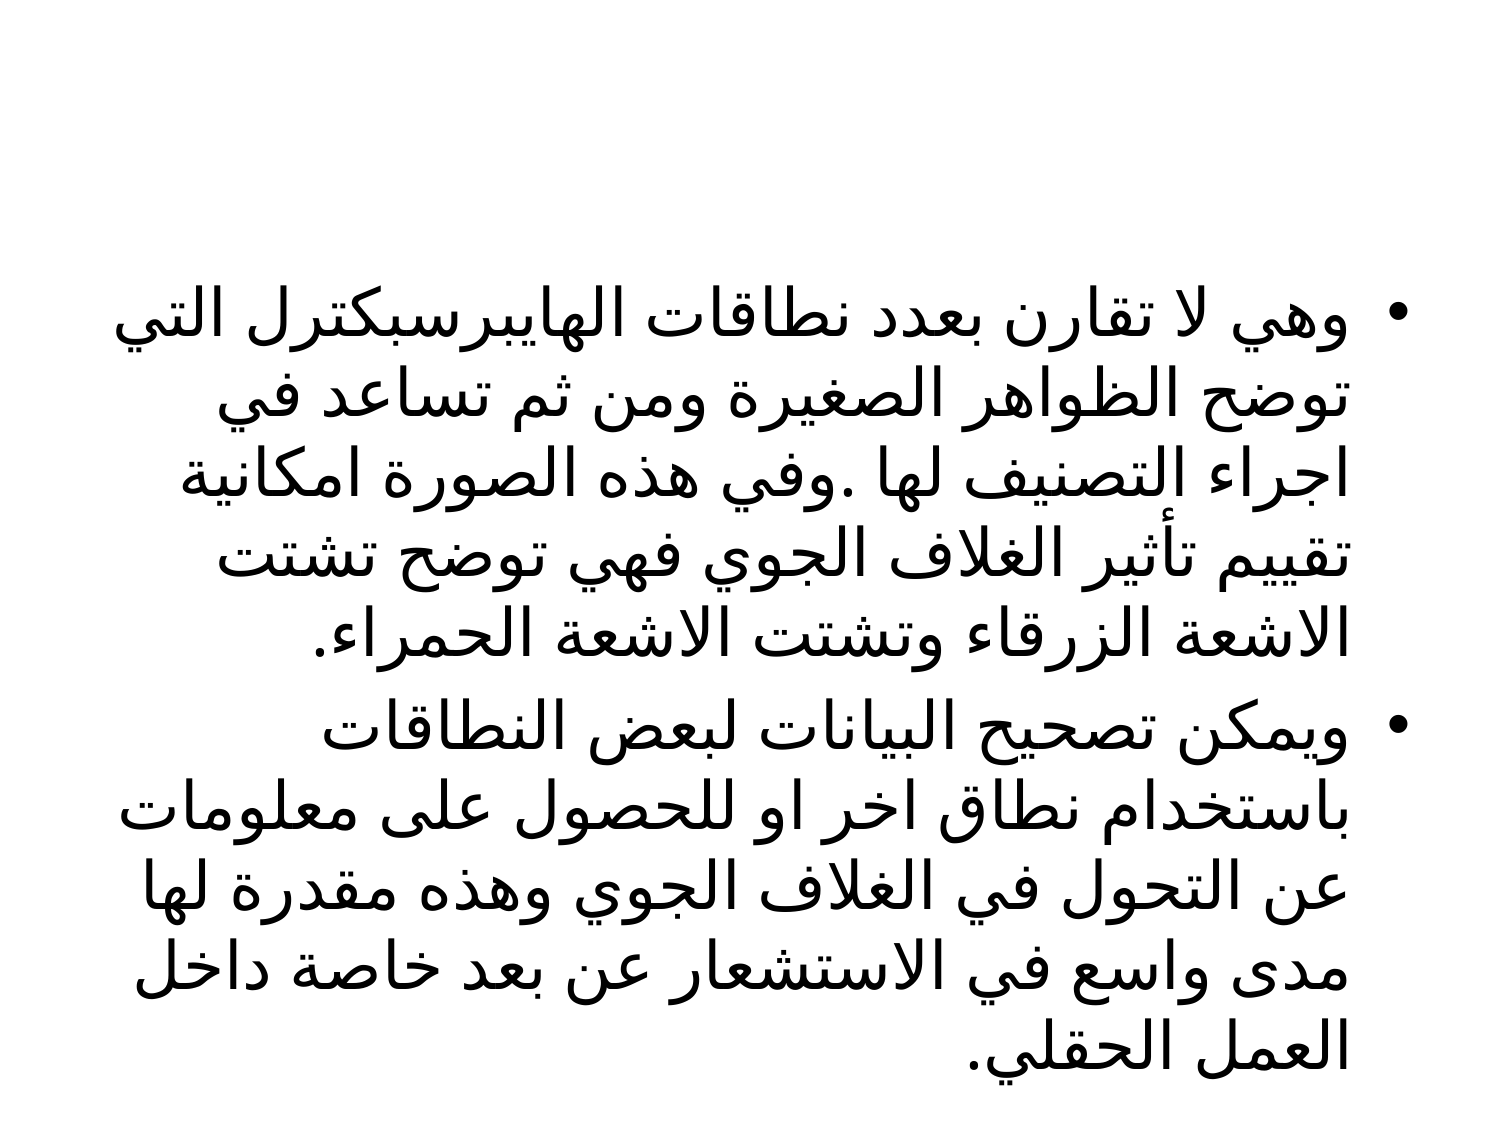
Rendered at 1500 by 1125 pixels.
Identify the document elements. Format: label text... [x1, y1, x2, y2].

list وهي لا تقارن بعدد نطاقات الهايبرسبكترل التي توضح الظواهر الصغيرة ومن ثم تساعد في اجراء التصنيف لها .وفي هذه الصورة امكانية تقييم تأثير الغلاف الجوي فهي توضح تشتت الاشعة الزرقاء وتشتت الاشعة الحمراء. ويمكن تصحيح البيانات لبعض النطاقات باستخدام نطاق اخر او للحصول على معلومات عن التحول في الغلاف الجوي وهذه مقدرة لها مدى واسع في الاستشعار عن بعد خاصة داخل العمل الحقلي. [75, 262, 1425, 1005]
